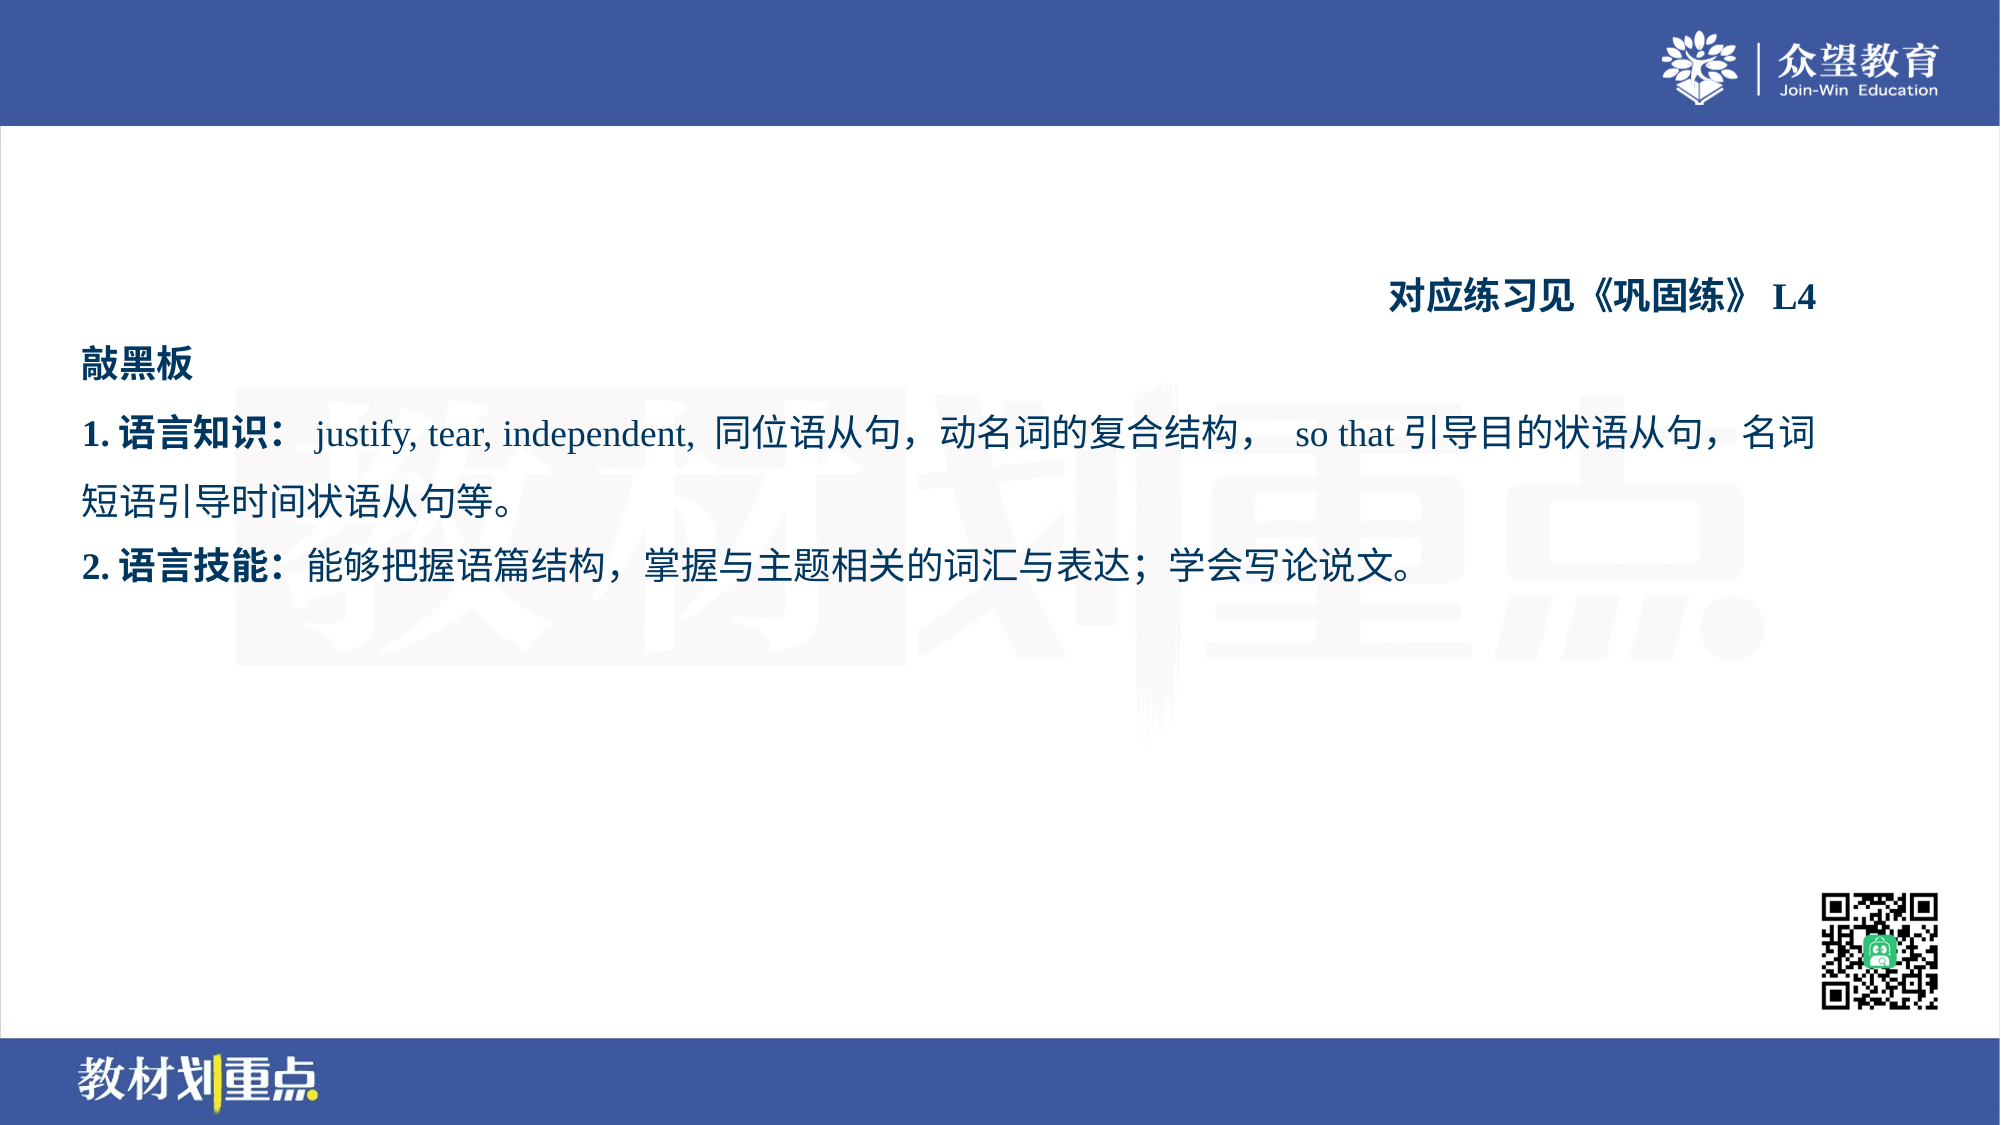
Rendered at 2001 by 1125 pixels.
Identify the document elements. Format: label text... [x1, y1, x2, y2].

text_box 对应练习见《巩固练》L4 敲黑板 1.语言知识：justify, tear, independent, 同位语从句，动名词的复合结构， so that引导目的状语从句，名词 短语引导时间状语从句等。 2.语言技能：能够把握语篇结构，掌握与主题相关的词汇与表达；学会写论说文。 [82, 247, 1817, 581]
picture [0, 0, 2000, 1125]
